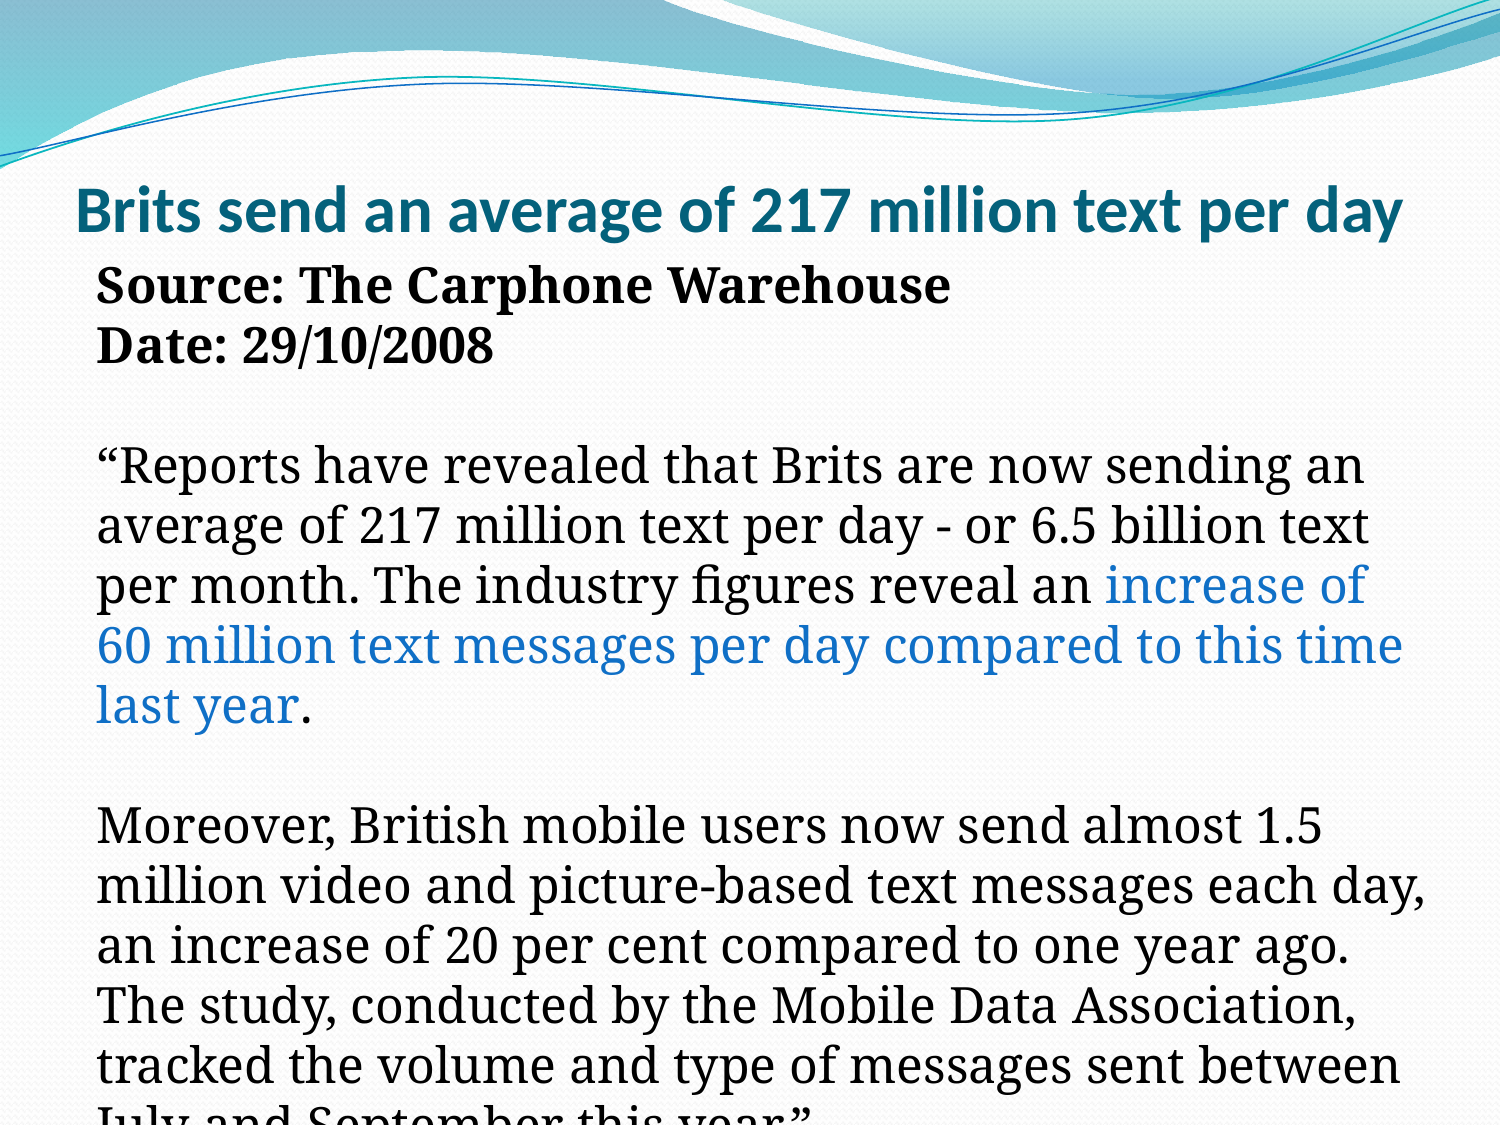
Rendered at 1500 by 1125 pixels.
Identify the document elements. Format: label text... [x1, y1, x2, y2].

text_box Source: The Carphone Warehouse Date: 29/10/2008 “Reports have revealed that Brits are now sending an average of 217 million text per day - or 6.5 billion text per month. The industry figures reveal an increase of 60 million text messages per day compared to this time last year. Moreover, British mobile users now send almost 1.5 million video and picture-based text messages each day, an increase of 20 per cent compared to one year ago. The study, conducted by the Mobile Data Association, tracked the volume and type of messages sent between July and September this year.” [82, 246, 1442, 1125]
title Brits send an average of 217 million text per day [75, 115, 1425, 247]
